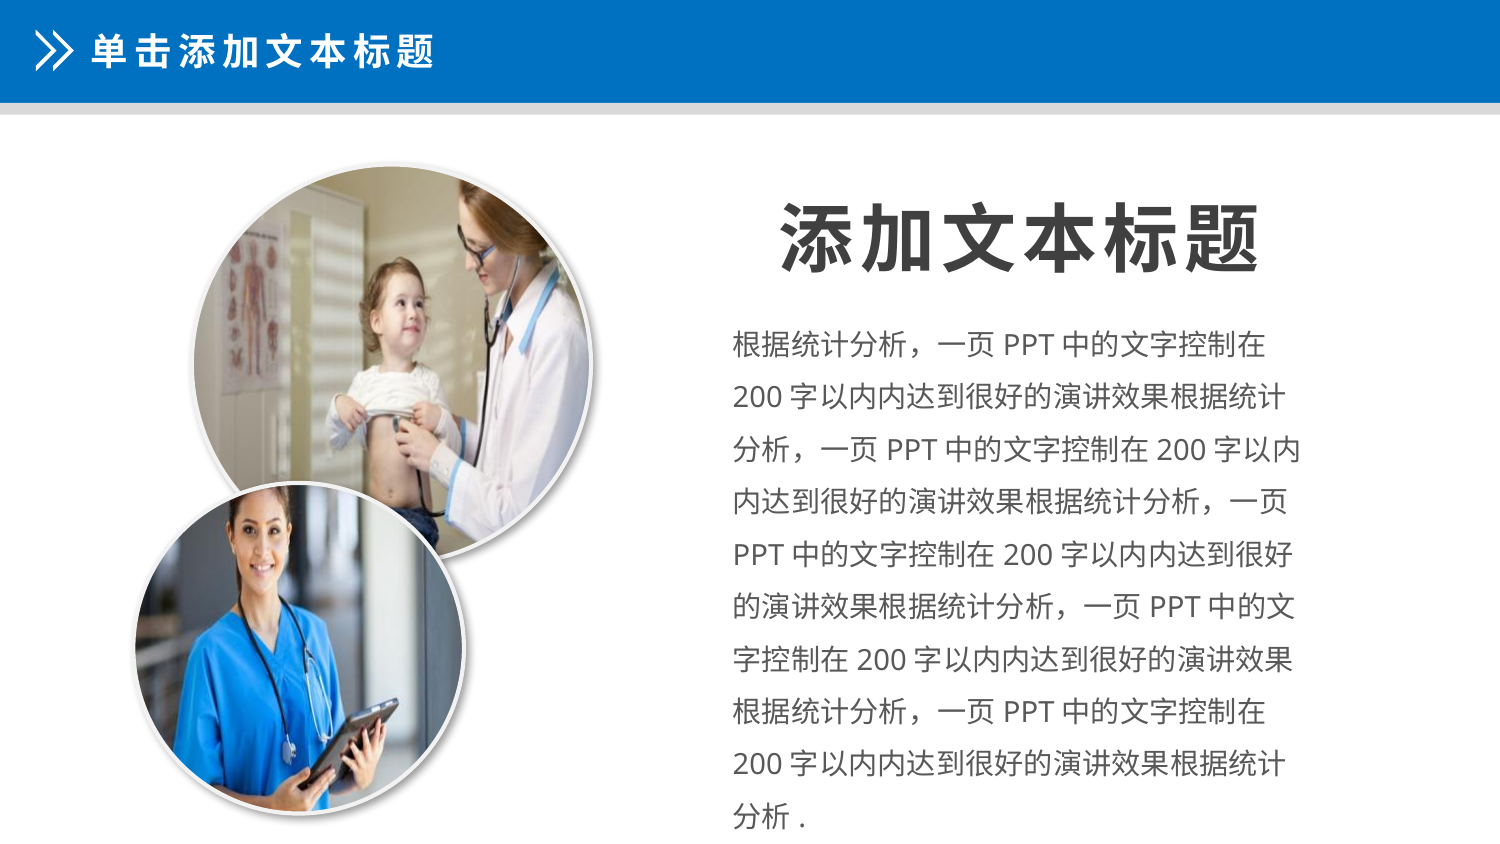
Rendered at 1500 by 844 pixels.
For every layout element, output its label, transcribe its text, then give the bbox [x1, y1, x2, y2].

text_box [0, 101, 1500, 117]
text_box [133, 482, 464, 814]
text_box [0, 0, 1500, 101]
text_box [191, 164, 591, 557]
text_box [20, 35, 69, 66]
text_box 单击添加文本标题 [76, 20, 450, 80]
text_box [711, 183, 1328, 815]
